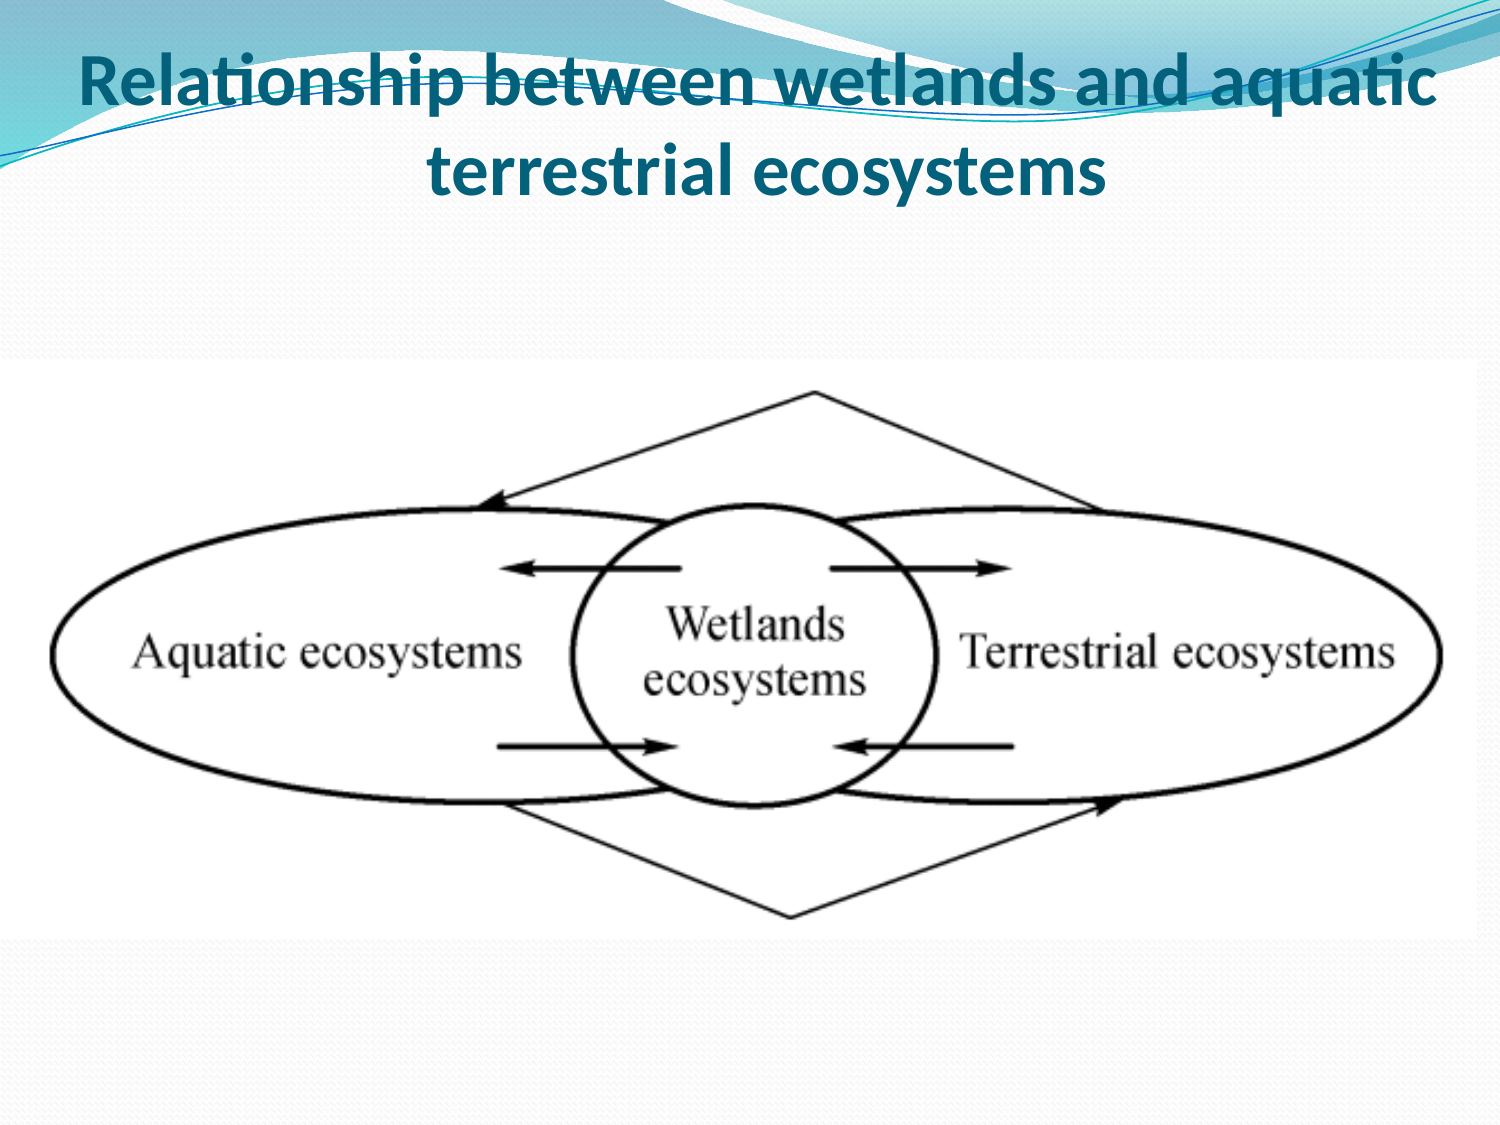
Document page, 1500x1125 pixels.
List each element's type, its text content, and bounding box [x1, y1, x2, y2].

picture [0, 360, 1477, 938]
title Relationship between wetlands and aquatic terrestrial ecosystems [35, 70, 1500, 211]
